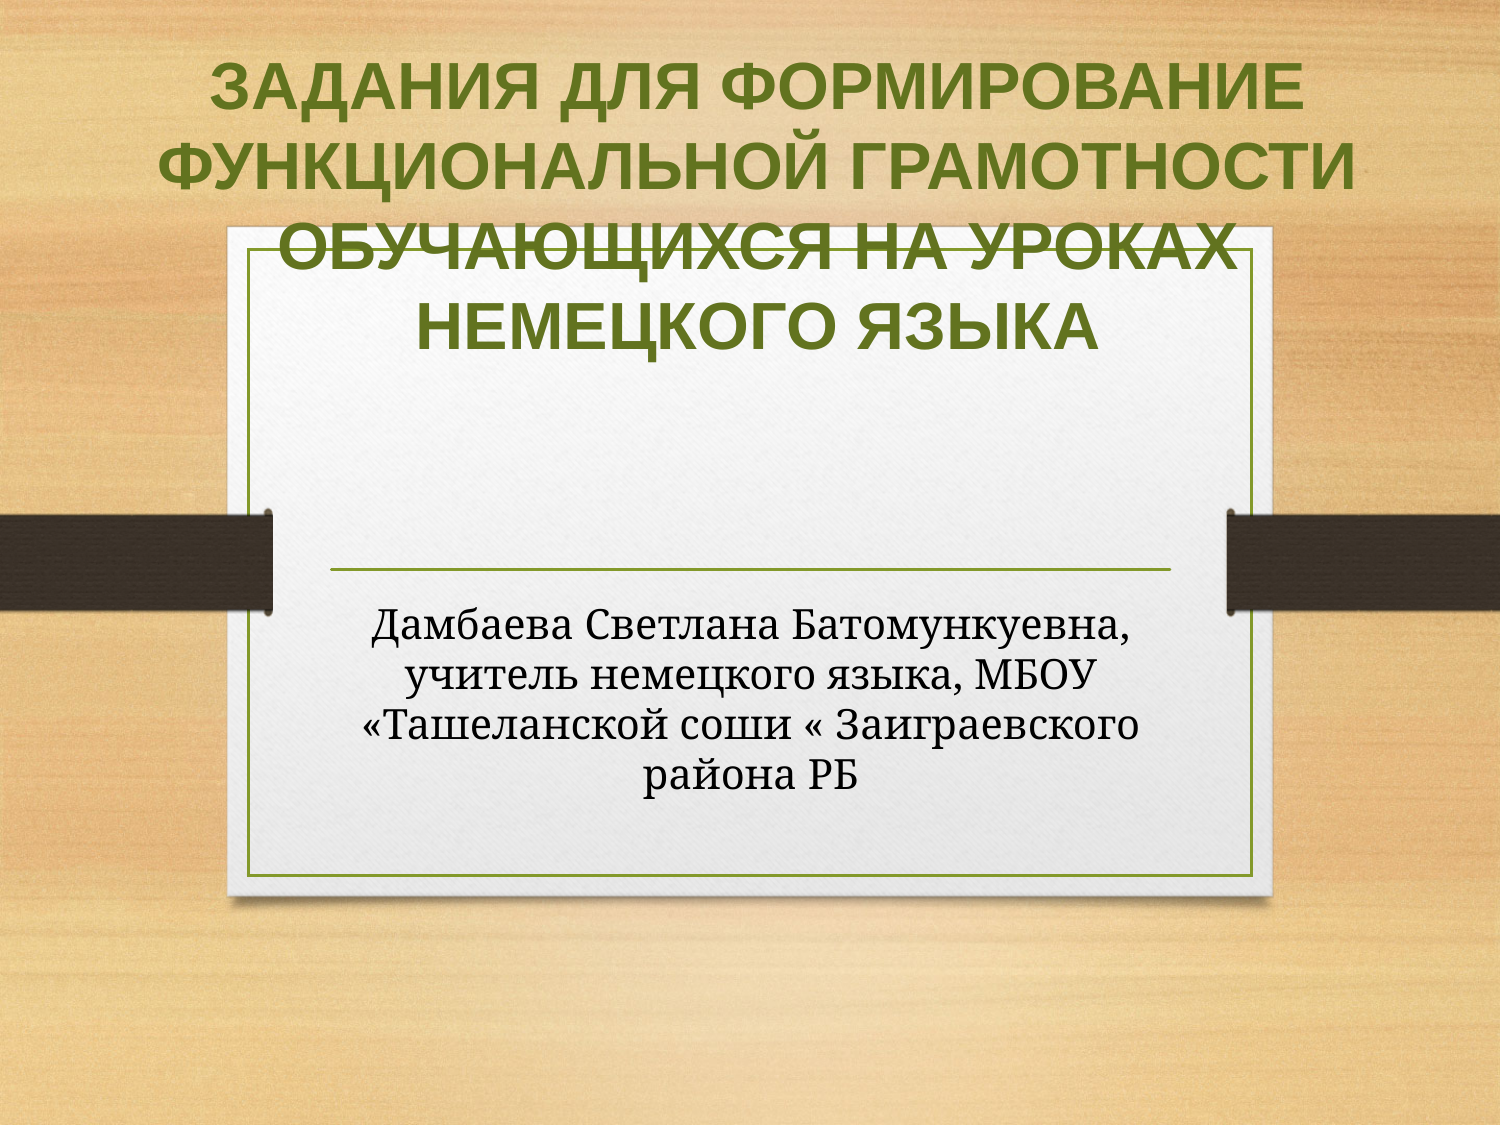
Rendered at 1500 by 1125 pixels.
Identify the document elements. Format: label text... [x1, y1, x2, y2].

picture [0, 0, 1500, 1125]
subtitle Дамбаева Светлана Батомункуевна, учитель немецкого языка, МБОУ «Ташеланской соши « Заиграевского района РБ [315, 590, 1187, 817]
title ЗАДАНИЯ ДЛЯ ФОРМИРОВАНИЕ ФУНКЦИОНАЛЬНОЙ ГРАМОТНОСТИ ОБУЧАЮЩИХСЯ НА УРОКАХ НЕМЕЦКОГО ЯЗЫКА [82, 128, 1435, 370]
